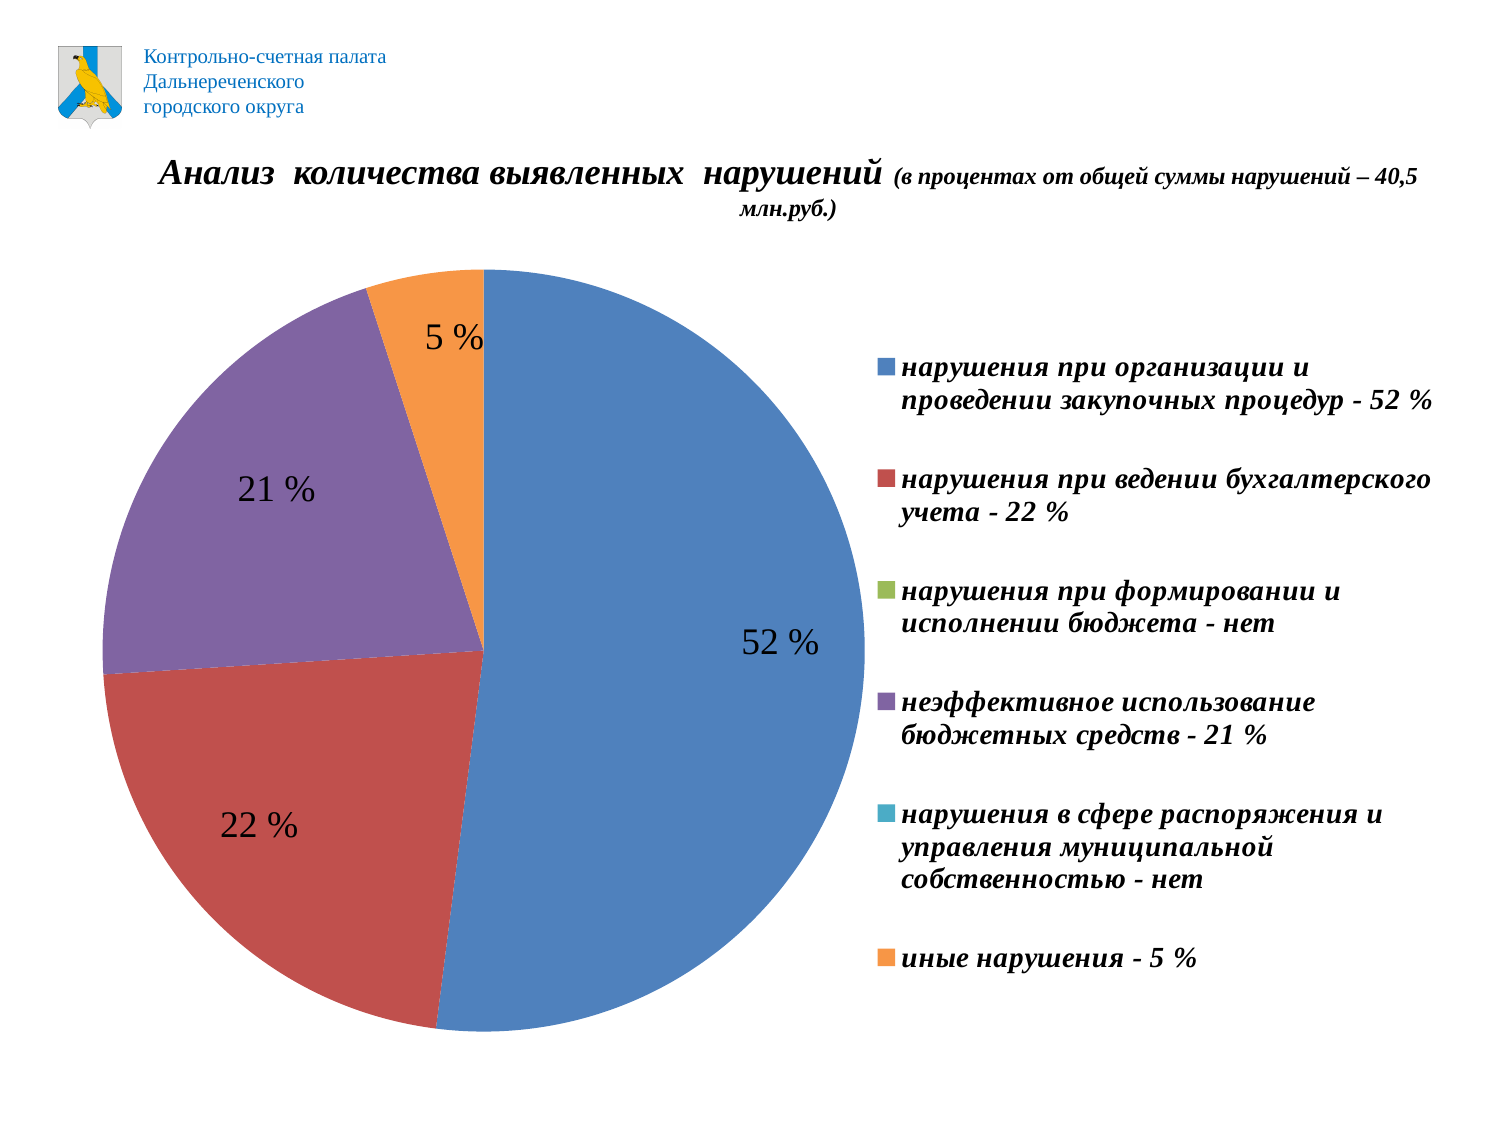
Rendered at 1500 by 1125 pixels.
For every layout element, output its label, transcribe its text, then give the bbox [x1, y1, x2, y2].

text_box Контрольно-счетная палата Дальнереченского городского округа [128, 35, 411, 125]
title Анализ количества выявленных нарушений (в процентах от общей суммы нарушений – 40,5 млн.руб.) [140, 140, 1437, 258]
picture [58, 46, 123, 130]
chart [81, 269, 1454, 1055]
